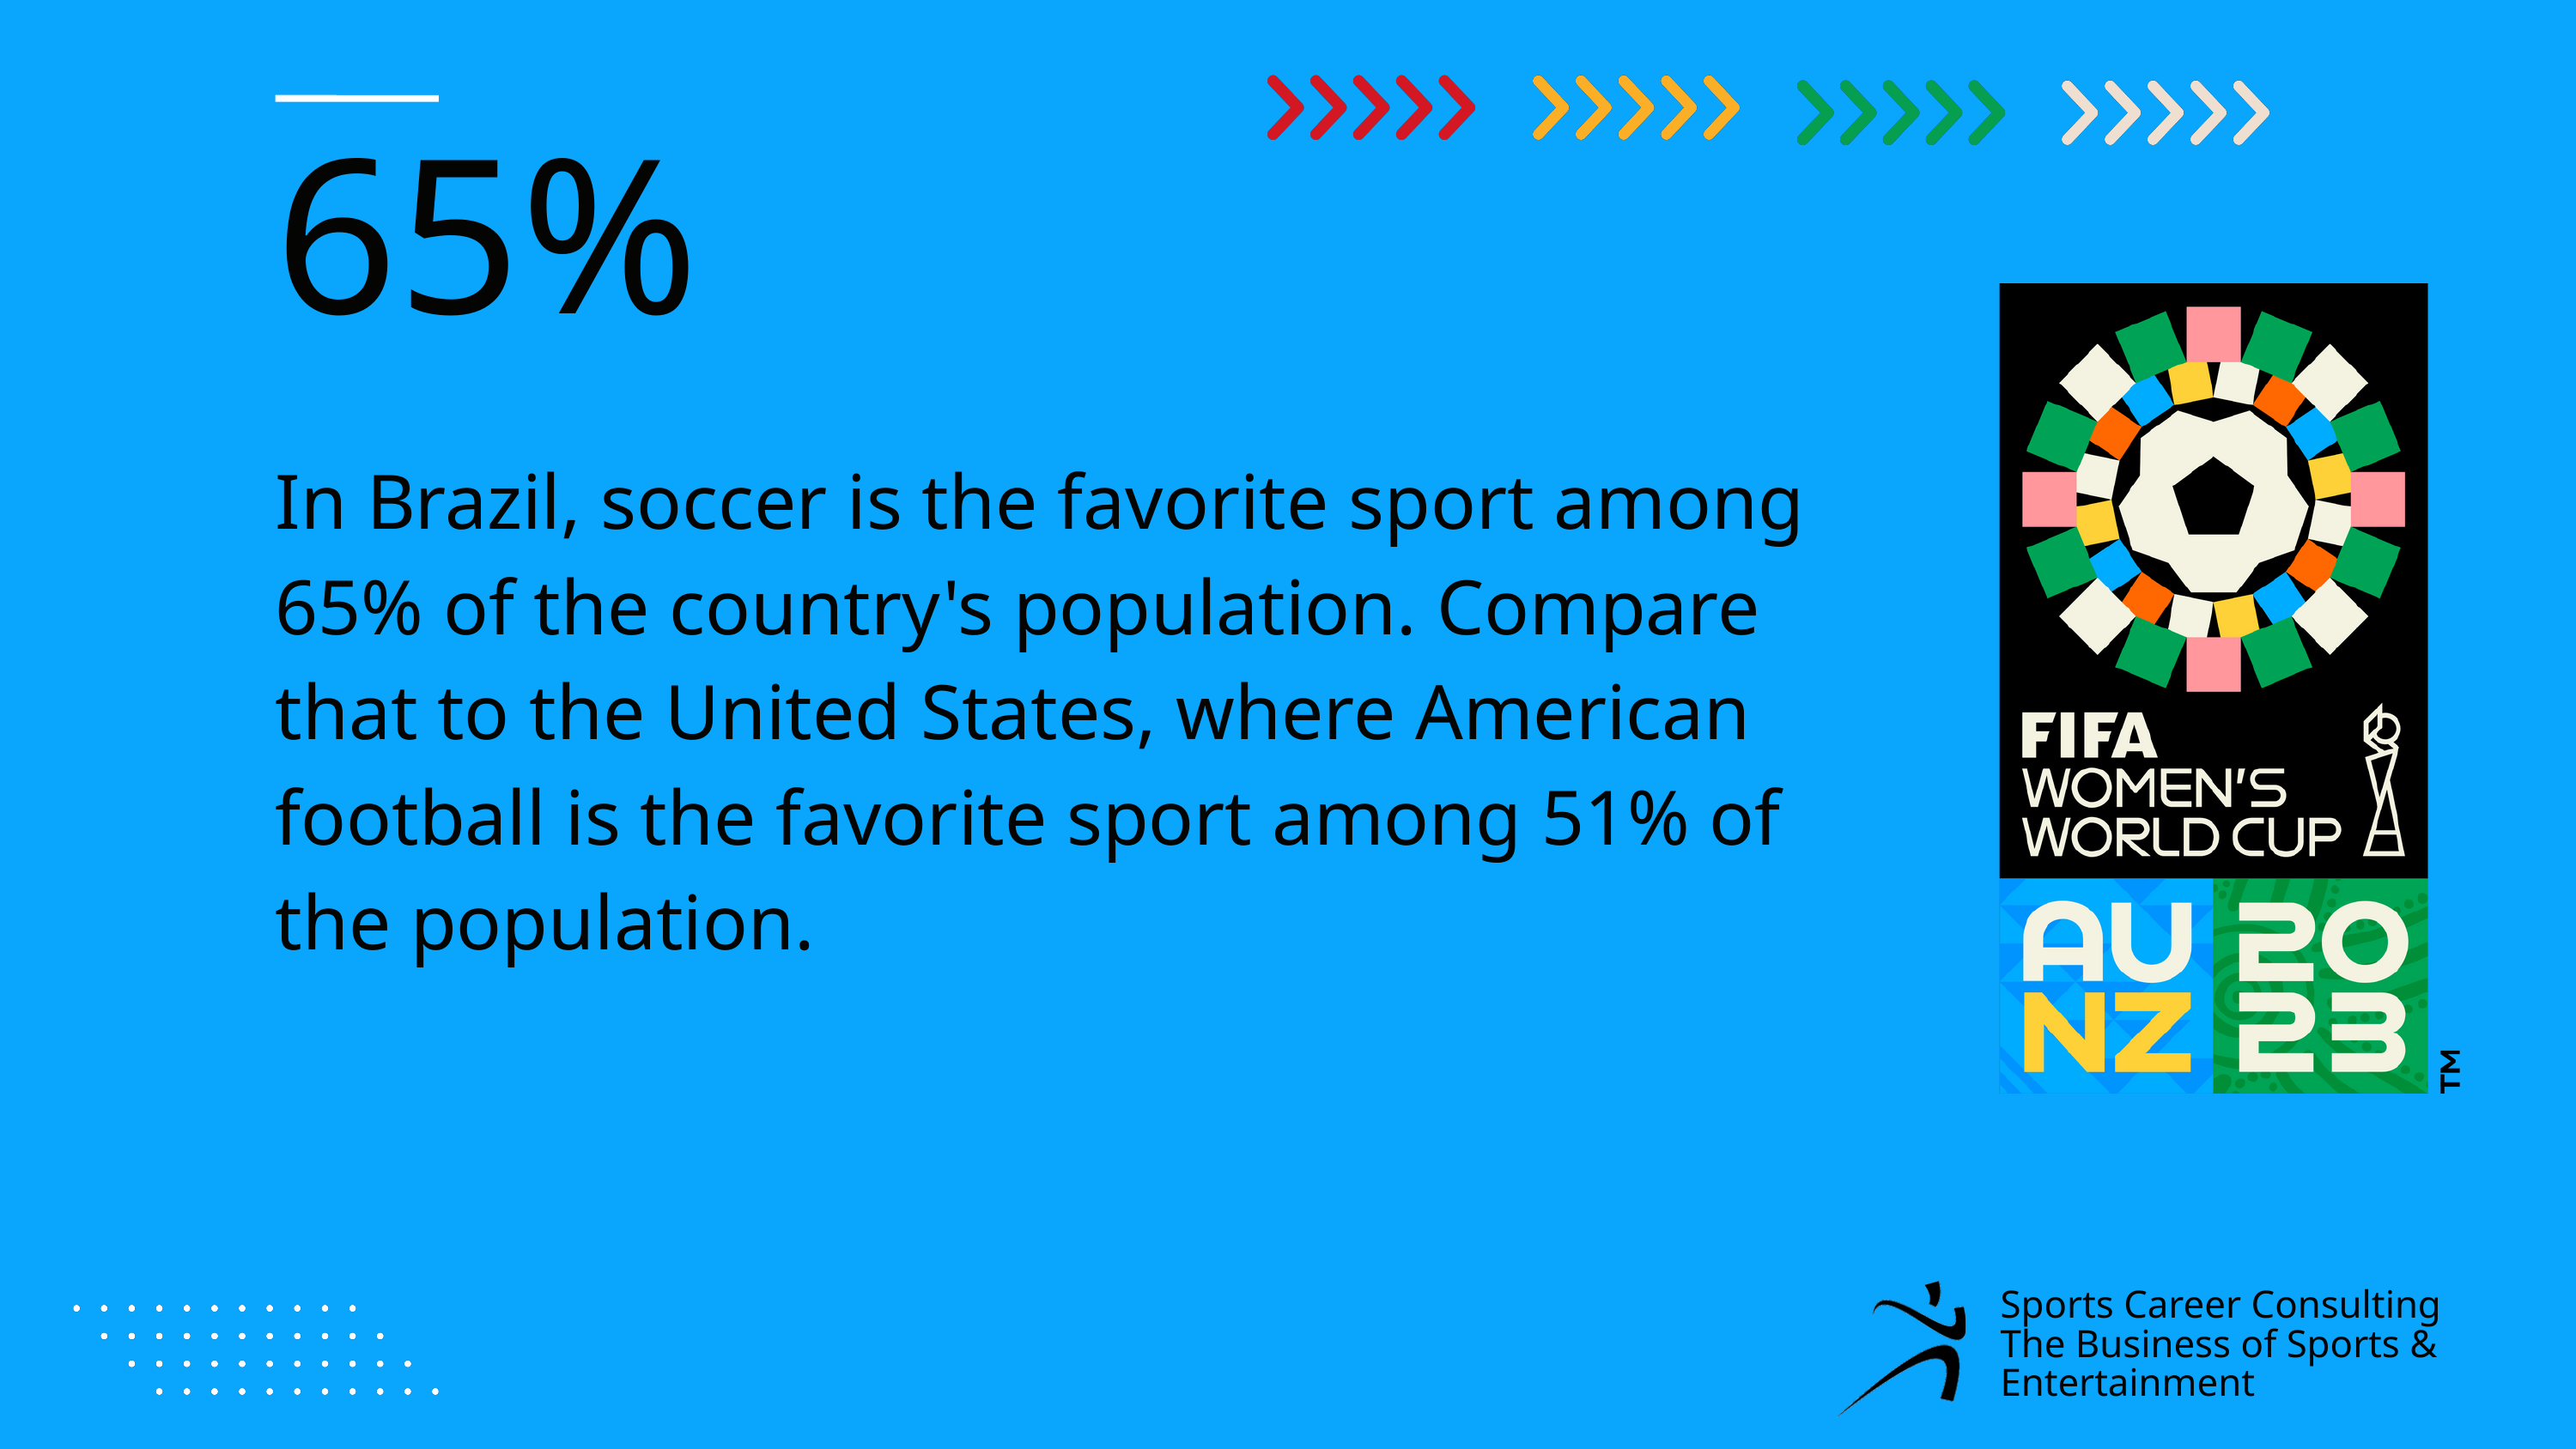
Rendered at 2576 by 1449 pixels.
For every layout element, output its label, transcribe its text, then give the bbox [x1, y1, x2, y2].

text_box [1796, 80, 2006, 145]
text_box [1531, 75, 1741, 140]
text_box 65% [275, 120, 1273, 357]
text_box [73, 1305, 439, 1395]
text_box [1267, 75, 1476, 140]
text_box [1836, 1281, 1966, 1418]
text_box Sports Career Consulting The Business of Sports & Entertainment [2000, 1286, 2508, 1404]
text_box [2061, 80, 2270, 145]
text_box [1965, 283, 2460, 1094]
text_box In Brazil, soccer is the favorite sport among 65% of the country's population. Compare that to the United States, where American football is the favorite sport among 51% of the population. [275, 439, 1819, 966]
